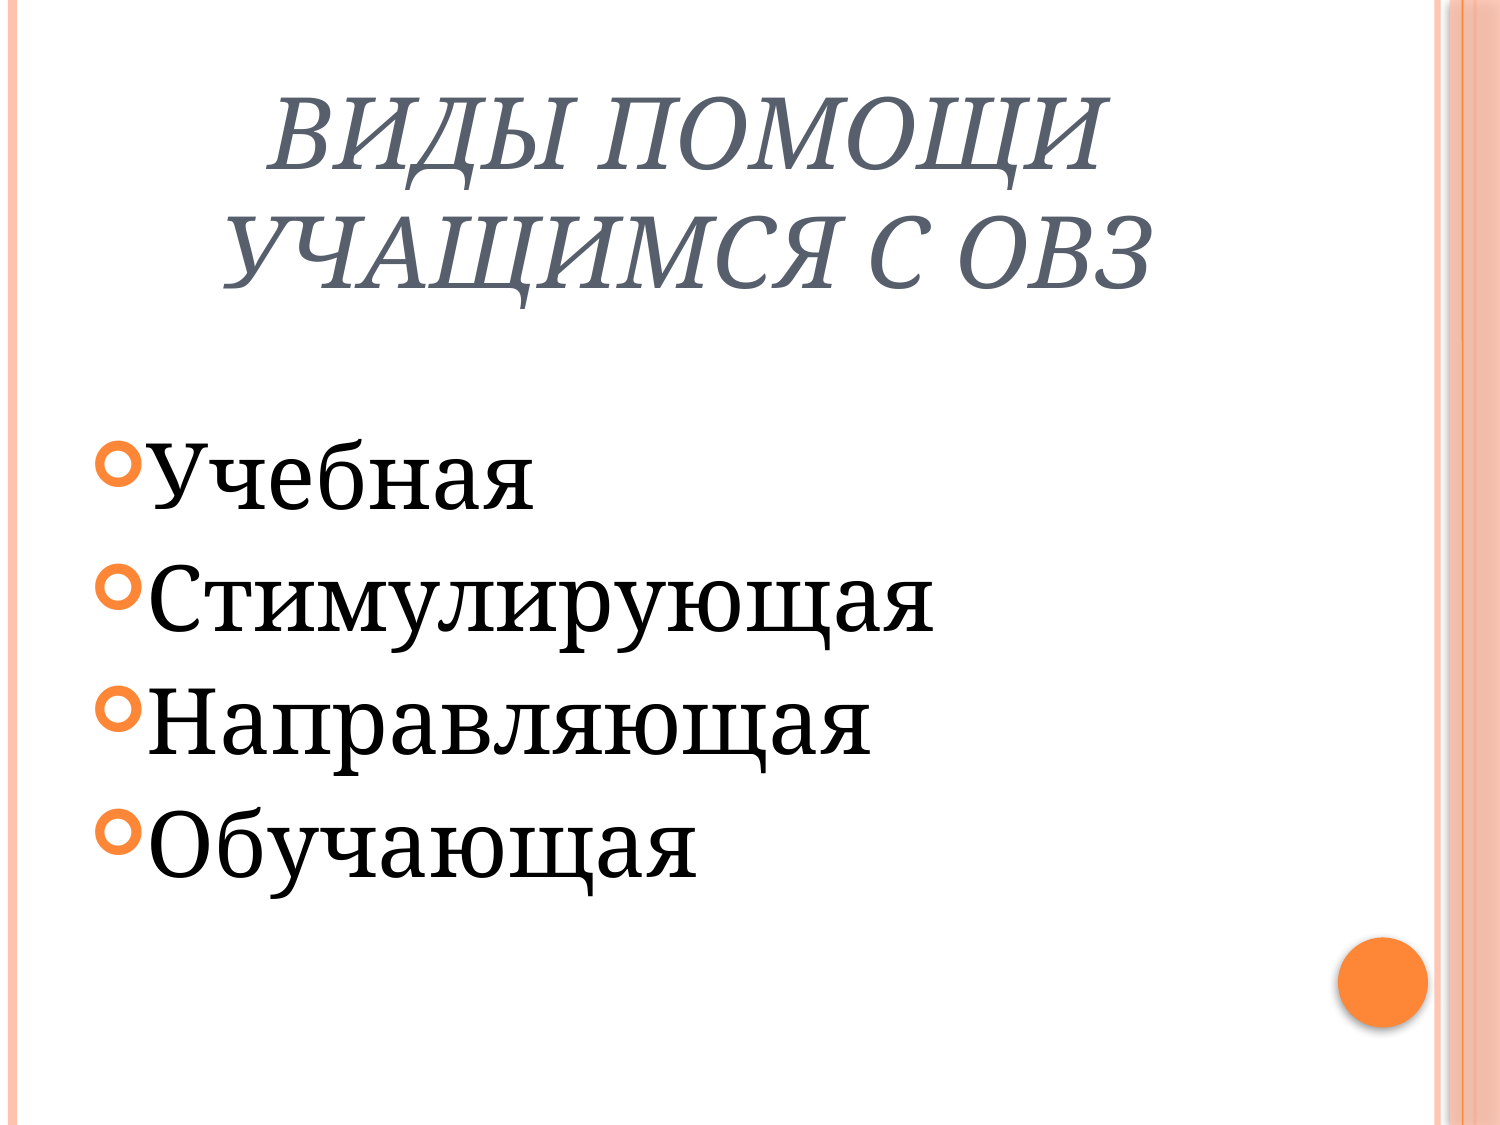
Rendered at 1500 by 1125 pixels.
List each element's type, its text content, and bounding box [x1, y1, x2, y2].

list Учебная Стимулирующая Направляющая Обучающая [75, 410, 1300, 1062]
title Виды помощи учащимся с ОВЗ [75, 45, 1300, 317]
